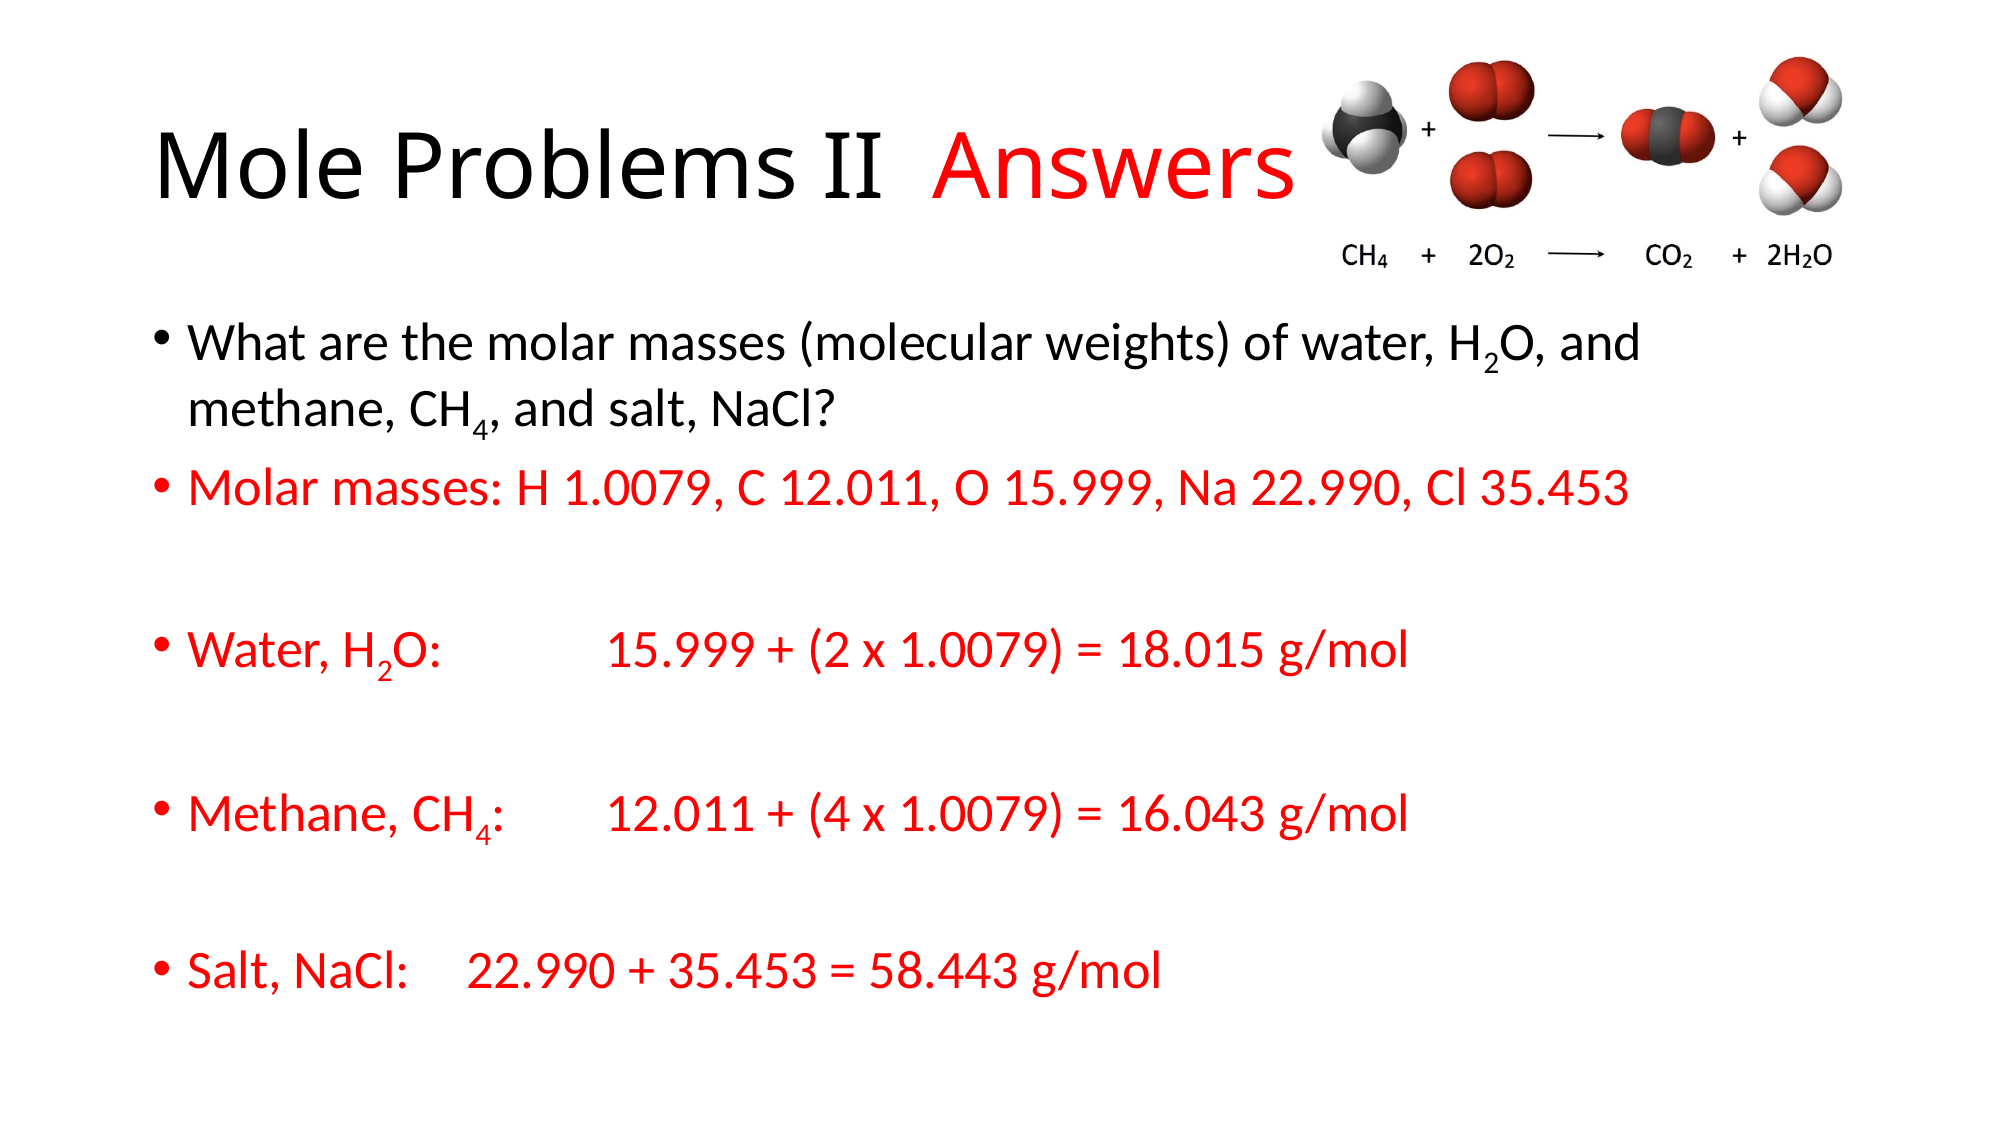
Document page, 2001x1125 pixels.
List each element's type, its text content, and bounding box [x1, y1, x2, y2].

picture [1309, 41, 1863, 289]
list What are the molar masses (molecular weights) of water, H2O, and methane, CH4, and salt, NaCl? Molar masses: H 1.0079, C 12.011, O 15.999, Na 22.990, Cl 35.453 Water, H2O: 15.999 + (2 x 1.0079) = 18.015 g/mol Methane, CH4: 12.011 + (4 x 1.0079) = 16.043 g/mol Salt, NaCl: 22.990 + 35.453 = 58.443 g/mol [137, 299, 1863, 1014]
title Mole Problems II Answers [137, 59, 1309, 278]
